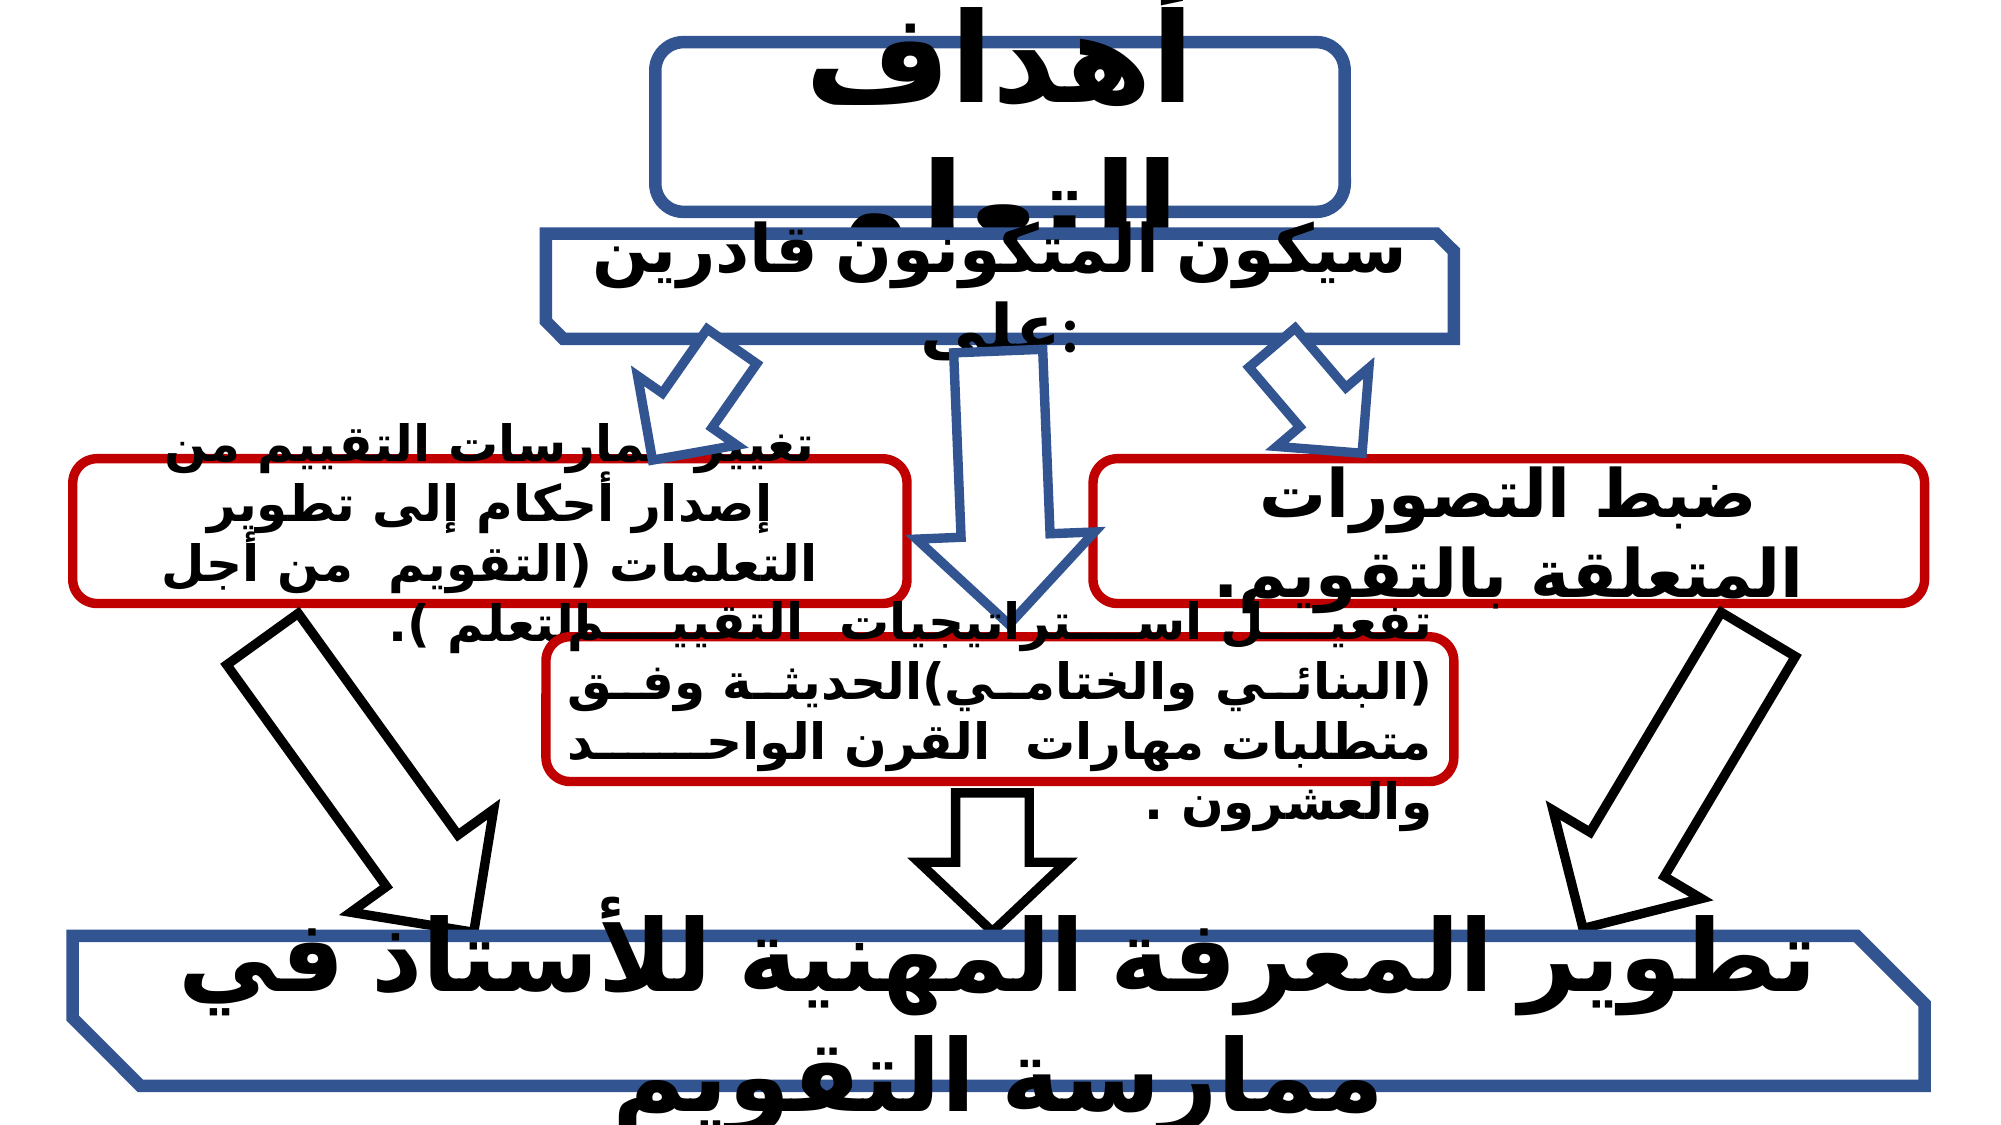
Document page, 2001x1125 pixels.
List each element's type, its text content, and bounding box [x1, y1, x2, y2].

text_box [1551, 610, 1797, 930]
text_box تغيير ممارسات التقييم من إصدار أحكام إلى تطوير التعلمات (التقويم من أجل التعلم ). [71, 457, 909, 605]
text_box [1247, 326, 1371, 455]
text_box أهداف التعلم [654, 41, 1346, 213]
text_box ضبط التصورات المتعلقة بالتقويم. [1091, 457, 1926, 605]
text_box [914, 348, 1098, 627]
text_box [636, 327, 759, 462]
text_box تفعيل استراتيجيات التقييم (البنائي والختامي)الحديثة وفق متطلبات مهارات القرن الواحد والعشرون . [544, 635, 1455, 783]
text_box تطوير المعرفة المهنية للأستاذ في ممارسة التقويم [71, 934, 1926, 1087]
text_box [225, 611, 496, 934]
text_box [916, 791, 1069, 934]
text_box سيكون المتكونون قادرين على: [544, 232, 1455, 340]
